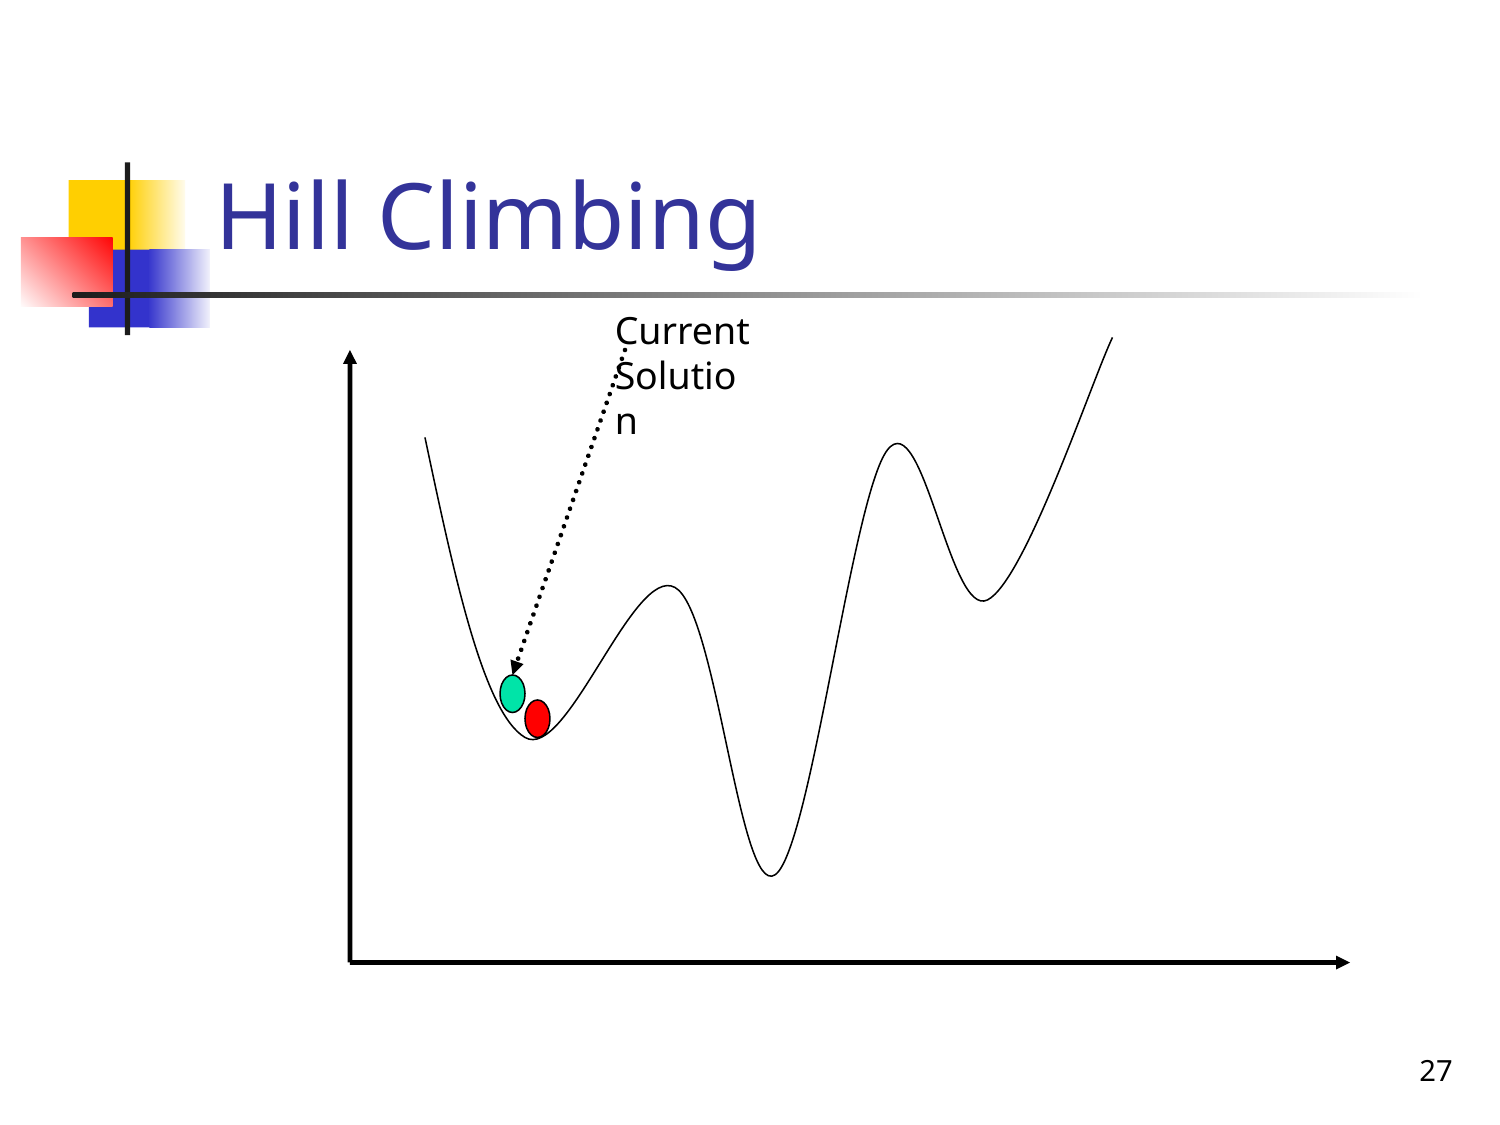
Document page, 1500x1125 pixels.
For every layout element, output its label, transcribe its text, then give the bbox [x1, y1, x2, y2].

text_box [424, 337, 1113, 877]
text_box [349, 956, 1351, 969]
text_box [500, 675, 526, 713]
text_box [343, 349, 357, 962]
text_box [525, 699, 550, 738]
text_box [510, 661, 523, 675]
title Hill Climbing [199, 140, 1479, 276]
text_box Current Solution [600, 299, 775, 450]
slide_number 27 [1154, 1023, 1468, 1100]
